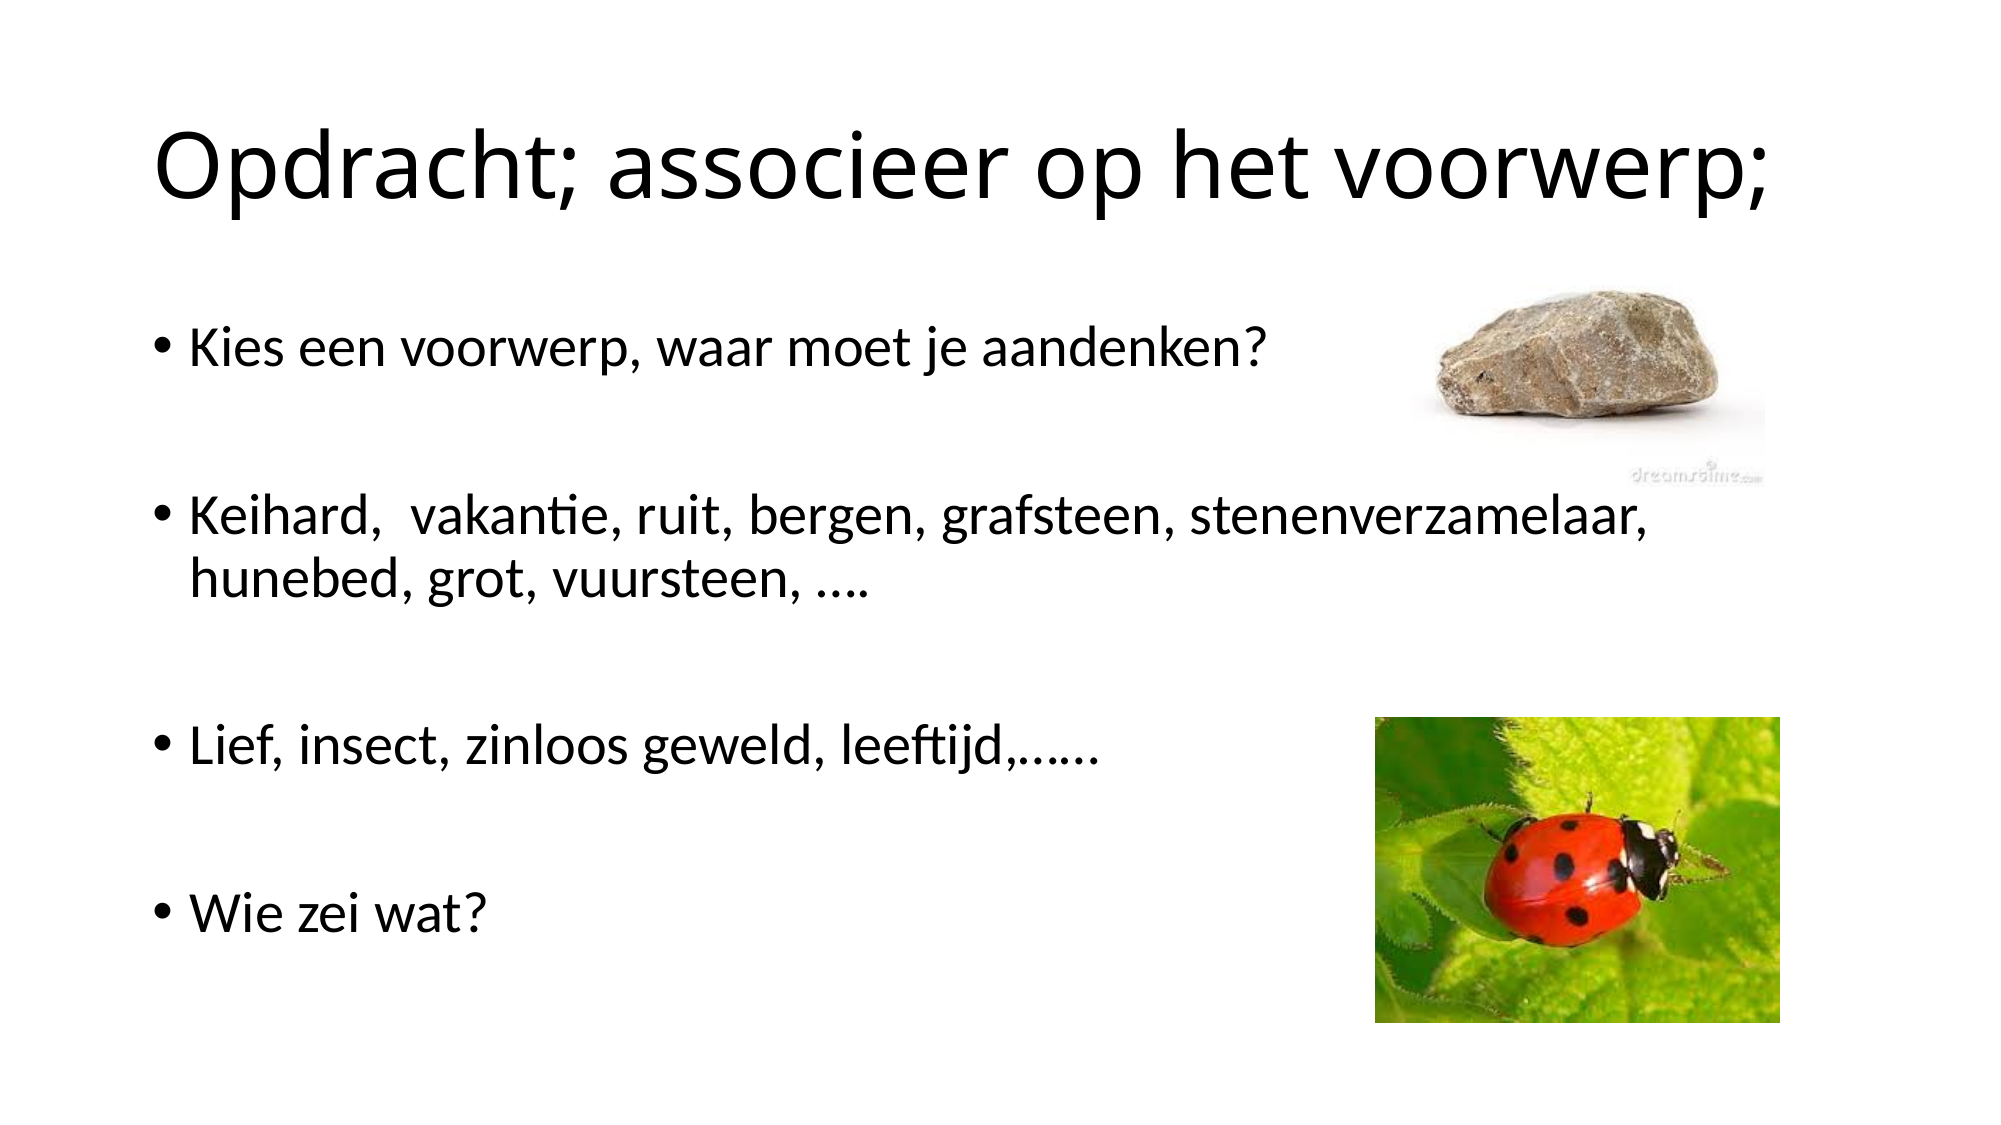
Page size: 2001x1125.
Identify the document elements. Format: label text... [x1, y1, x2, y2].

picture [1390, 218, 1765, 487]
picture [1375, 717, 1780, 1023]
title Opdracht; associeer op het voorwerp; [137, 59, 1863, 278]
list Kies een voorwerp, waar moet je aandenken? Keihard, vakantie, ruit, bergen, grafsteen, stenenverzamelaar, hunebed, grot, vuursteen, …. Lief, insect, zinloos geweld, leeftijd,…… Wie zei wat? [137, 308, 1863, 1023]
